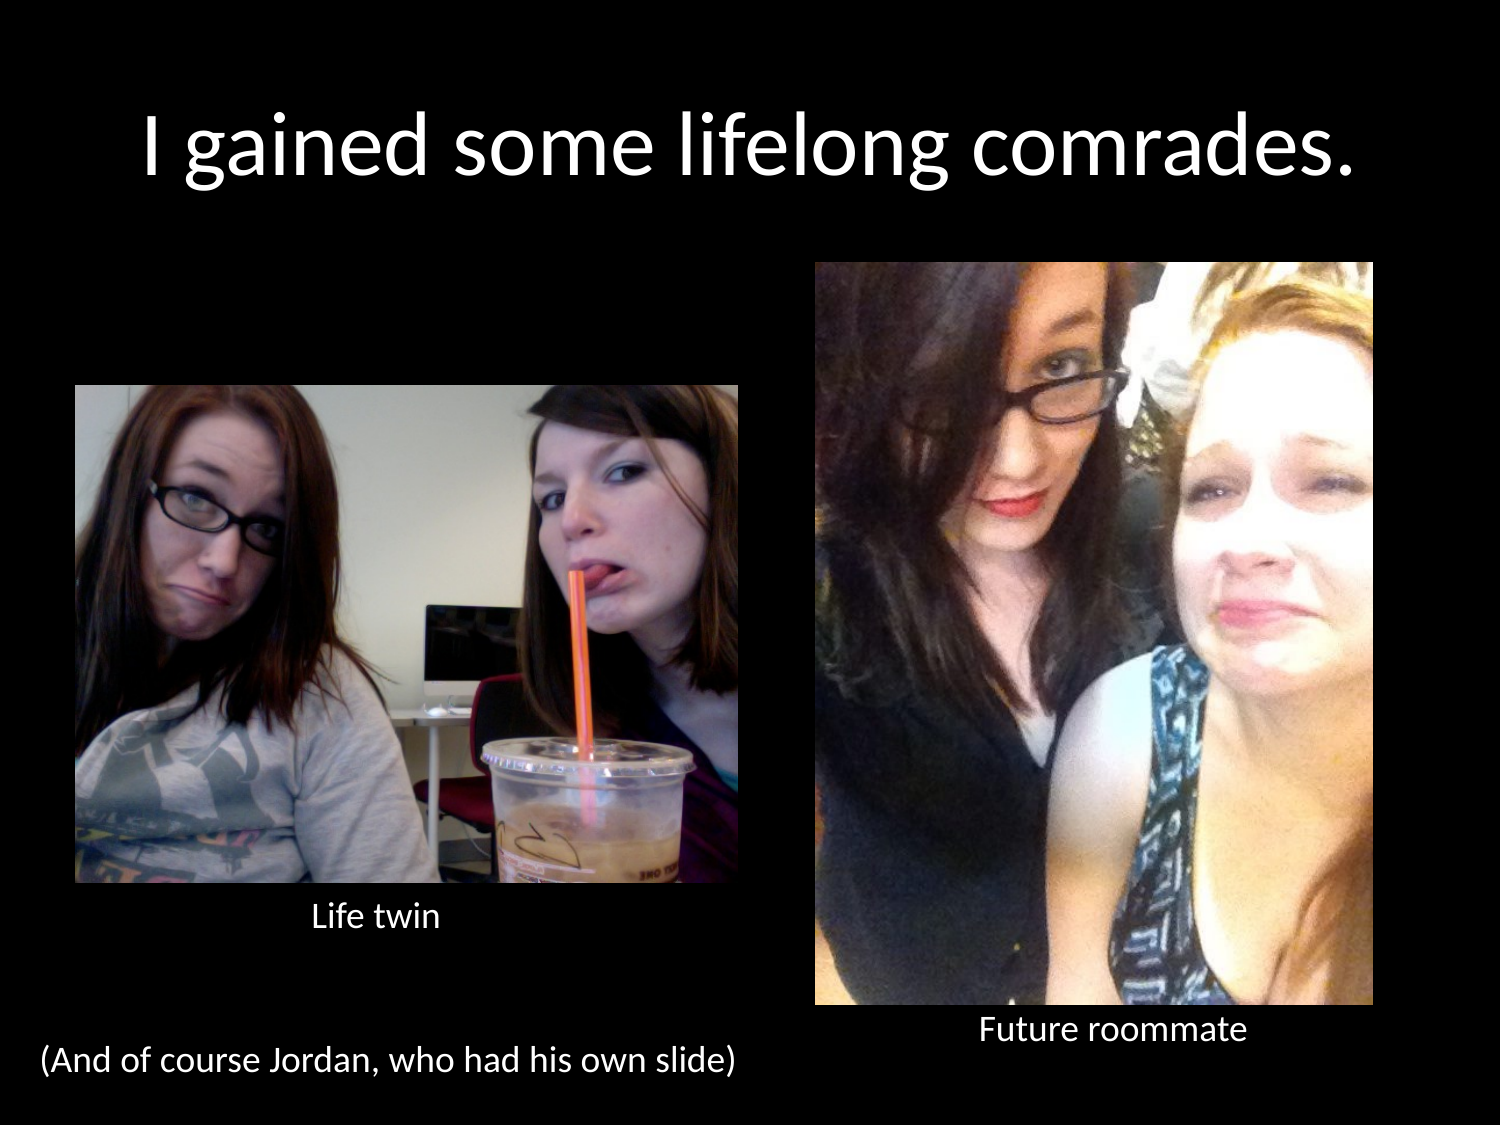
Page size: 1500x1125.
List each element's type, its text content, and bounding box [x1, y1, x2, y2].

text_box Future roommate [964, 997, 1434, 1057]
title I gained some lifelong comrades. [75, 45, 1425, 233]
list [74, 262, 738, 1006]
text_box (And of course Jordan, who had his own slide) [24, 1027, 788, 1088]
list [762, 262, 1426, 1006]
